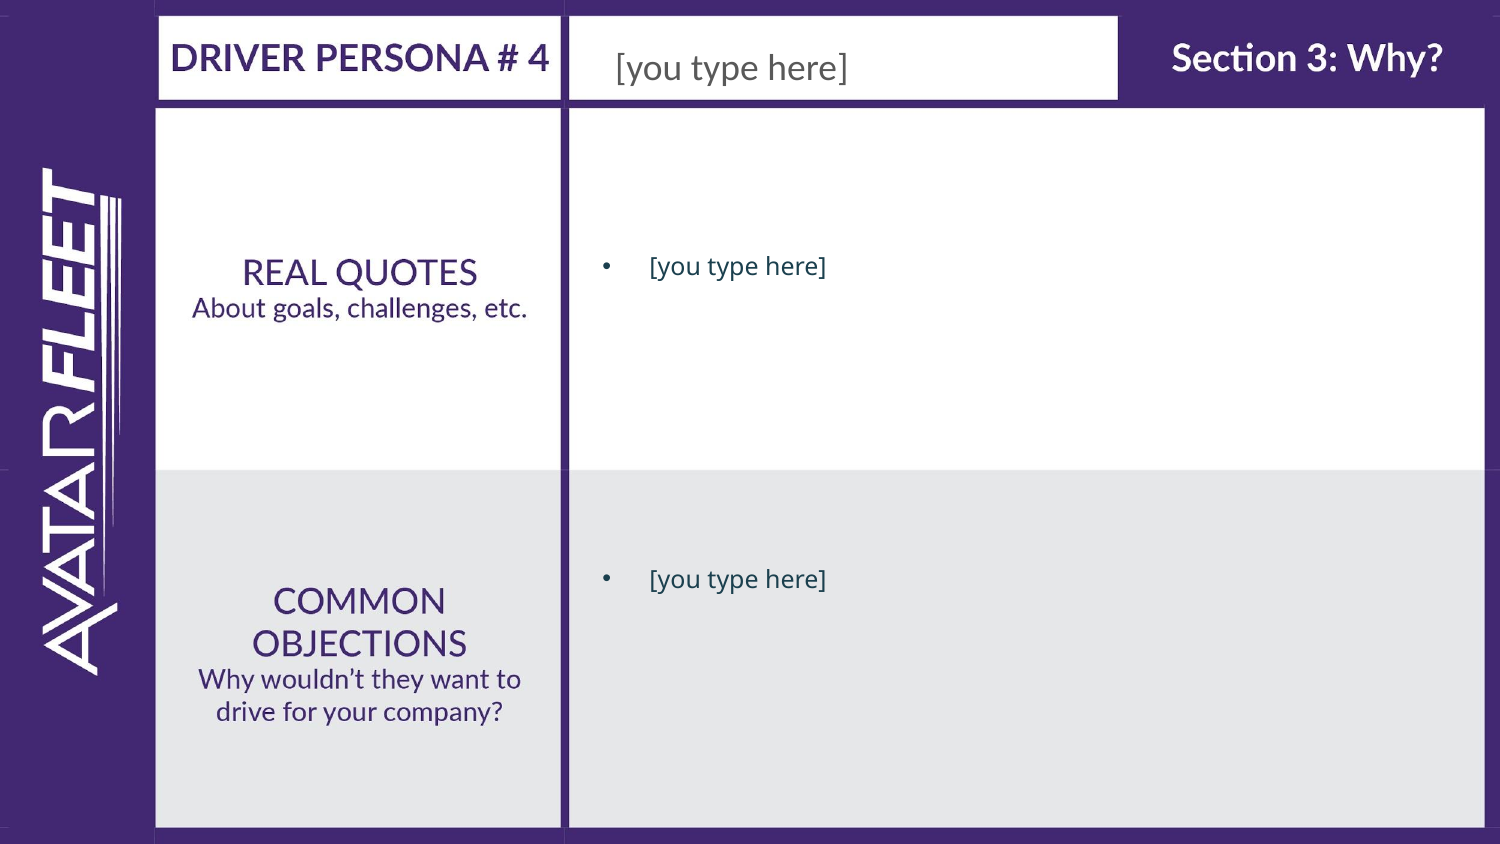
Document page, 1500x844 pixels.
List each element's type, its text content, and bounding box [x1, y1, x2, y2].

text_box [you type here] [599, 35, 1063, 97]
text_box [you type here] [587, 234, 1425, 288]
text_box [you type here] [587, 546, 1425, 600]
picture [0, 0, 1500, 844]
